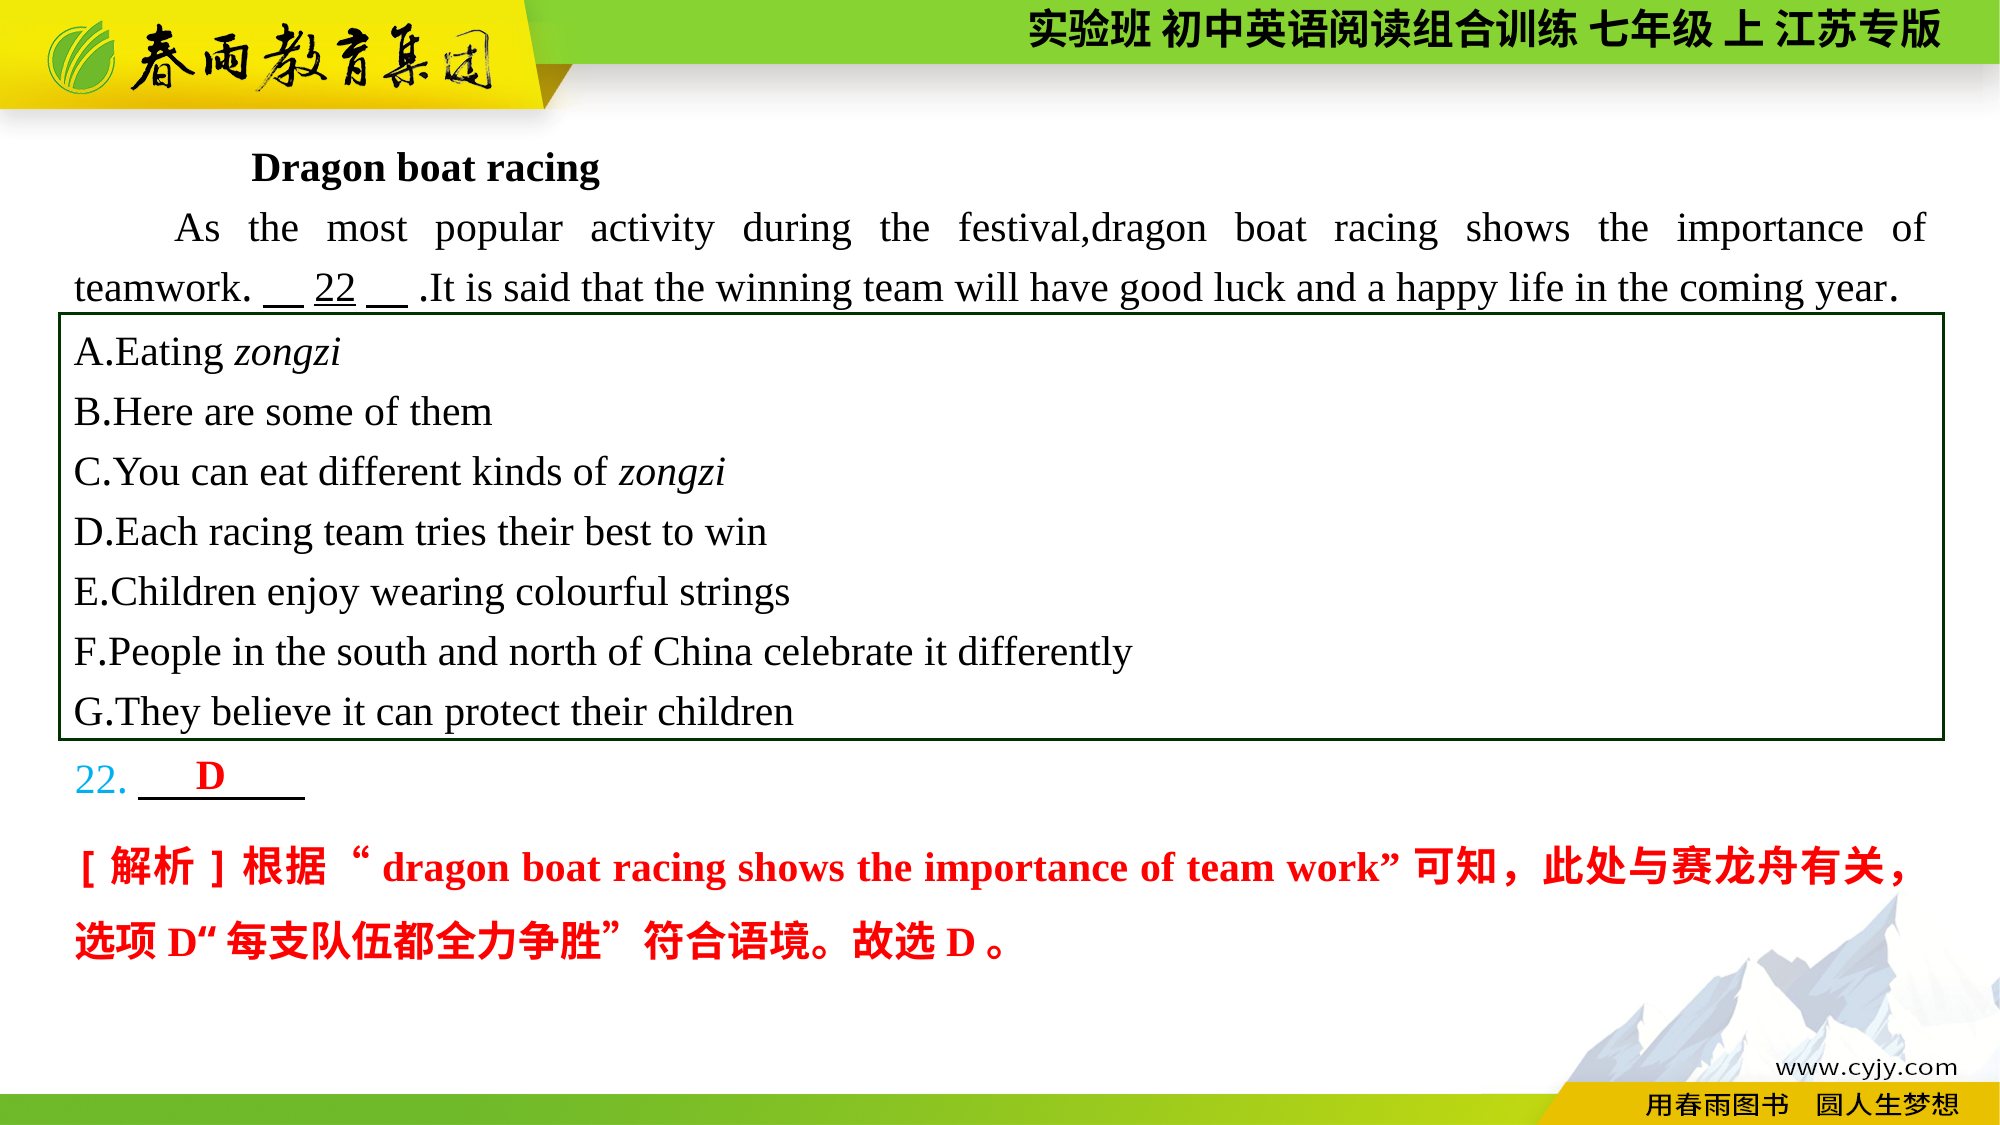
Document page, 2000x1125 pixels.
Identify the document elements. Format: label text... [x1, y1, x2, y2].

text_box A.Eating zongzi B.Here are some of them C.You can eat different kinds of zongzi D.Each racing team tries their best to win E.Children enjoy wearing colourful strings F.People in the south and north of China celebrate it differently G.They believe it can protect their children [58, 306, 1943, 742]
text_box D [181, 740, 241, 806]
list Dragon boat racing As the most popular activity during the festival,dragon boat racing shows the importance of teamwork. 22 .It is said that the winning team will have good luck and a happy life in the coming year. [59, 122, 1944, 313]
text_box [解析]根据“dragon boat racing shows the importance of team work”可知，此处与赛龙舟有关，选项D“每支队伍都全力争胜”符合语境。故选D。 [59, 807, 1944, 972]
text_box [59, 313, 1944, 740]
picture [0, 0, 2000, 1125]
text_box 22. [60, 744, 362, 807]
